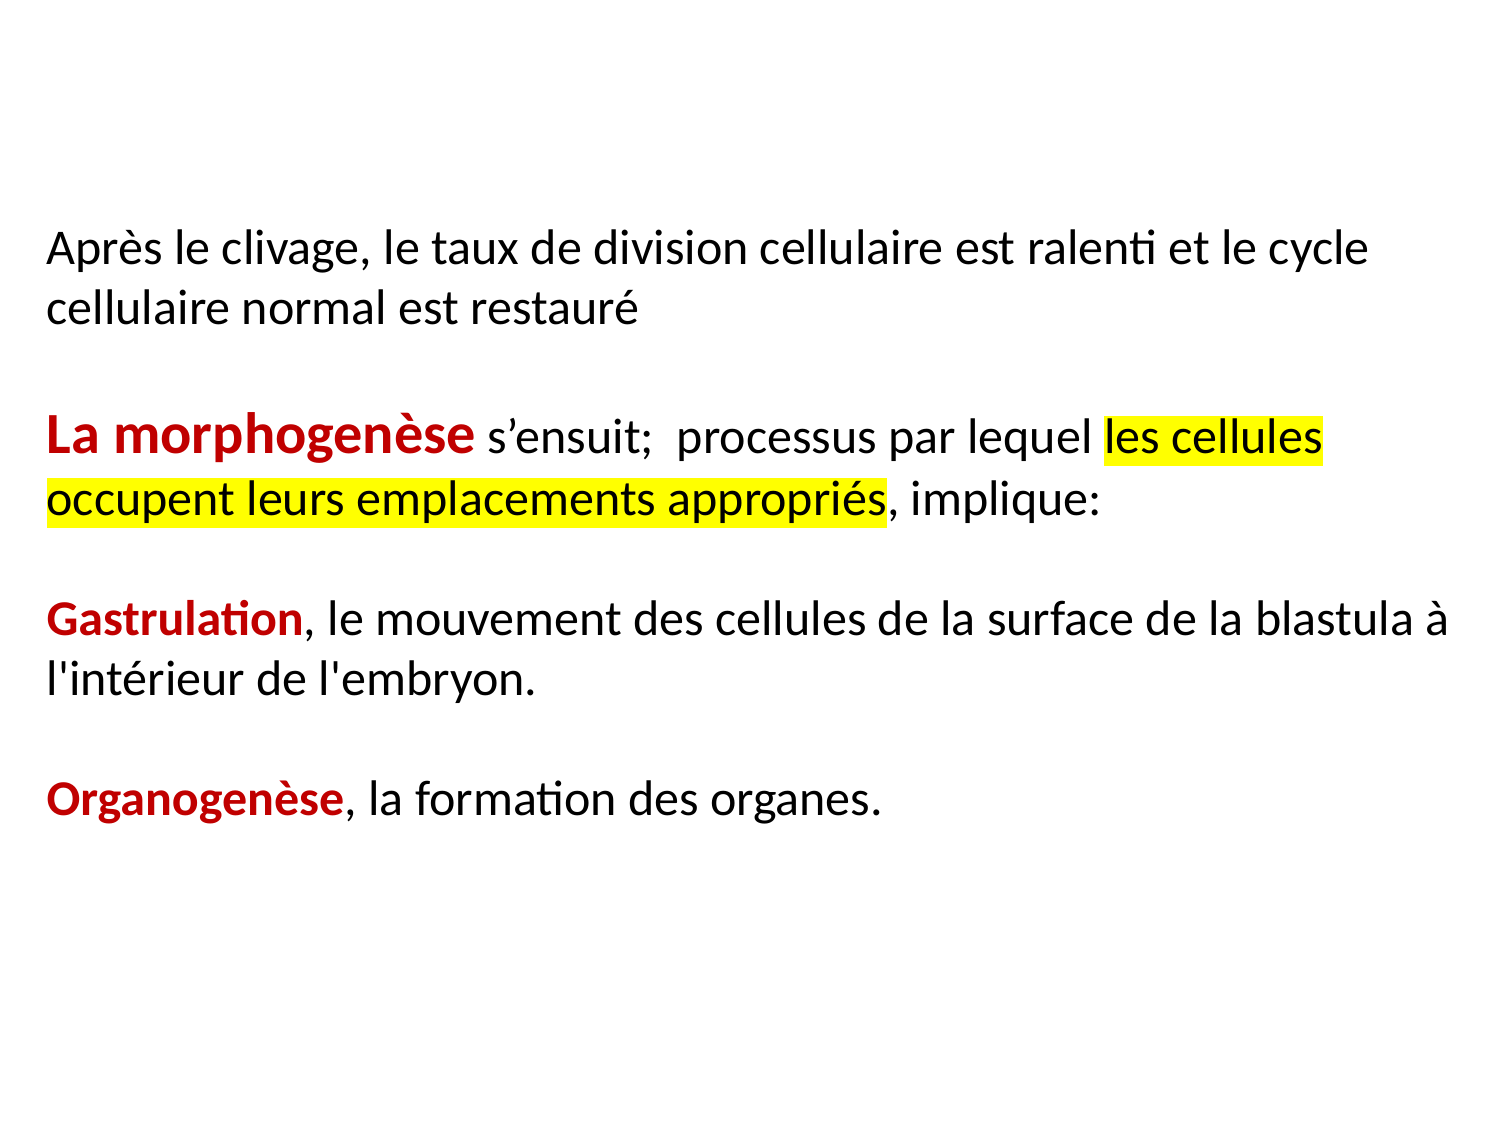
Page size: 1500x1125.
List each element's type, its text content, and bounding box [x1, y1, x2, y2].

text_box Après le clivage, le taux de division cellulaire est ralenti et le cycle cellulaire normal est restauré La morphogenèse s’ensuit; processus par lequel les cellules occupent leurs emplacements appropriés, implique: Gastrulation, le mouvement des cellules de la surface de la blastula à l'intérieur de l'embryon. Organogenèse, la formation des organes. [31, 207, 1467, 833]
